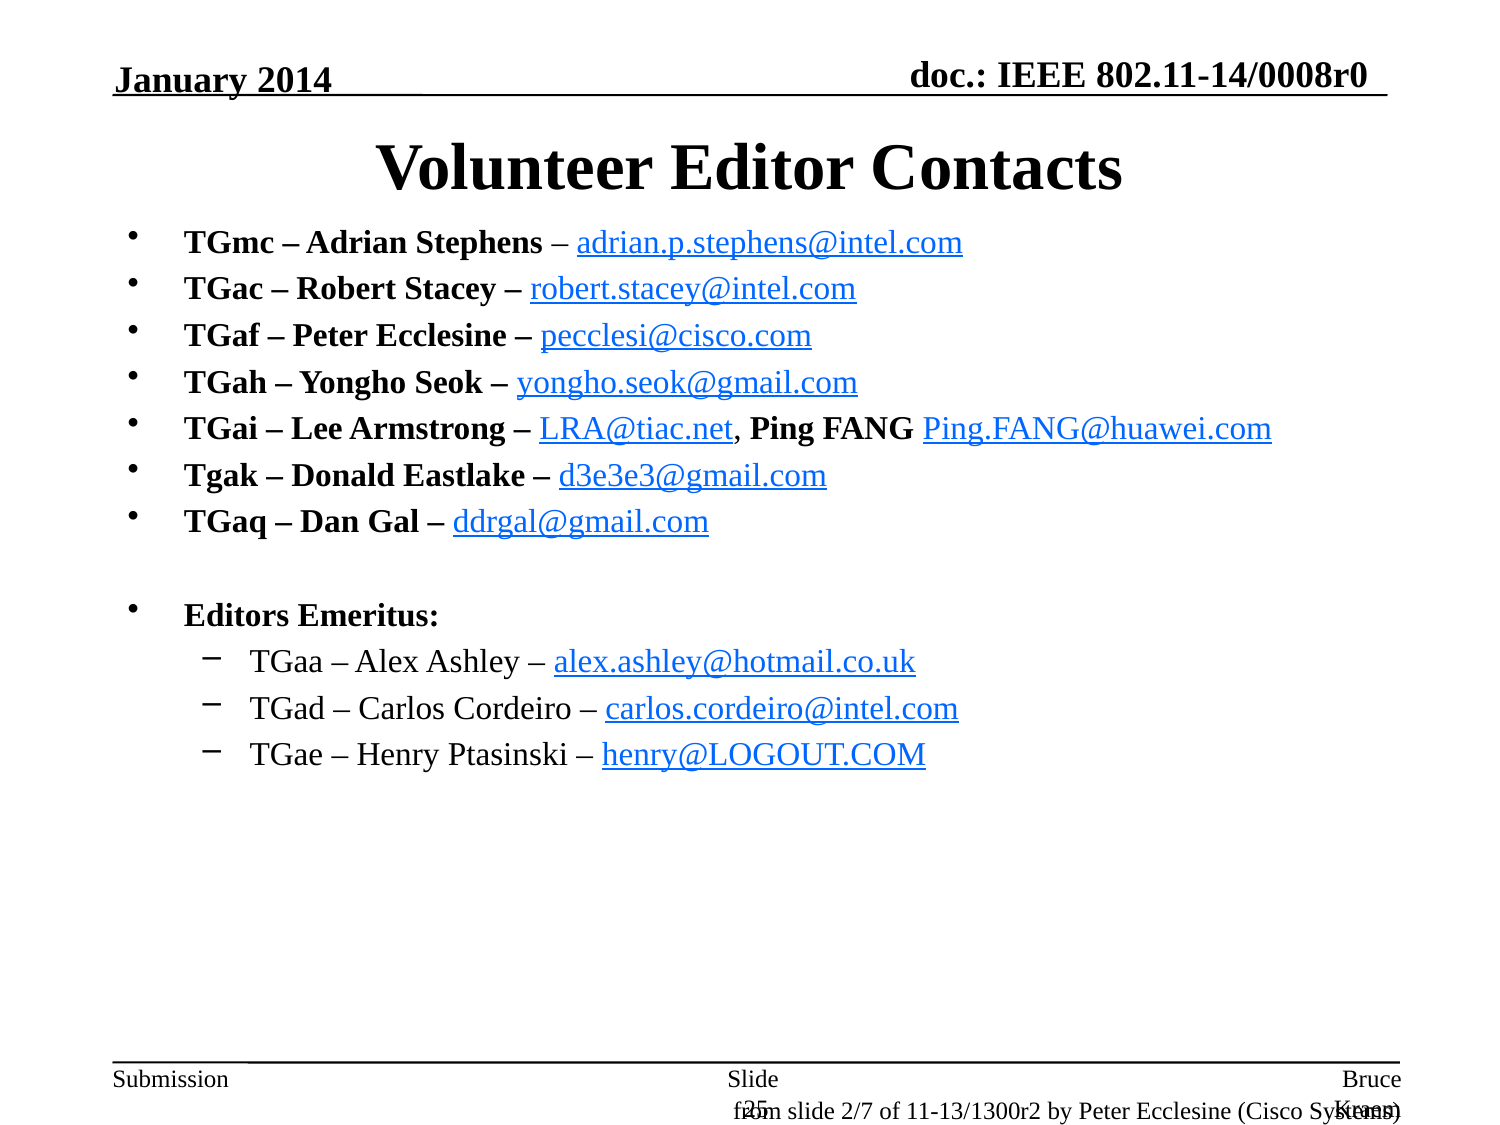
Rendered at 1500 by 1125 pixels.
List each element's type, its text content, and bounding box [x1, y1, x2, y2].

slide_number Slide 25 [721, 1063, 792, 1087]
title Volunteer Editor Contacts [112, 75, 1388, 212]
list TGmc – Adrian Stephens – adrian.p.stephens@intel.com TGac – Robert Stacey – robert.stacey@intel.com TGaf – Peter Ecclesine – pecclesi@cisco.com TGah – Yongho Seok – yongho.seok@gmail.com TGai – Lee Armstrong – LRA@tiac.net, Ping FANG Ping.FANG@huawei.com Tgak – Donald Eastlake – d3e3e3@gmail.com TGaq – Dan Gal – ddrgal@gmail.com Editors Emeritus: TGaa – Alex Ashley – alex.ashley@hotmail.co.uk TGad – Carlos Cordeiro – carlos.cordeiro@intel.com TGae – Henry Ptasinski – henry@LOGOUT.COM [112, 212, 1388, 1063]
footer Bruce Kraemer, Marvell [1325, 1062, 1402, 1087]
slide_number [114, 54, 335, 100]
text_box from slide 2/7 of 11-13/1300r2 by Peter Ecclesine (Cisco Systems) [343, 1087, 1417, 1125]
